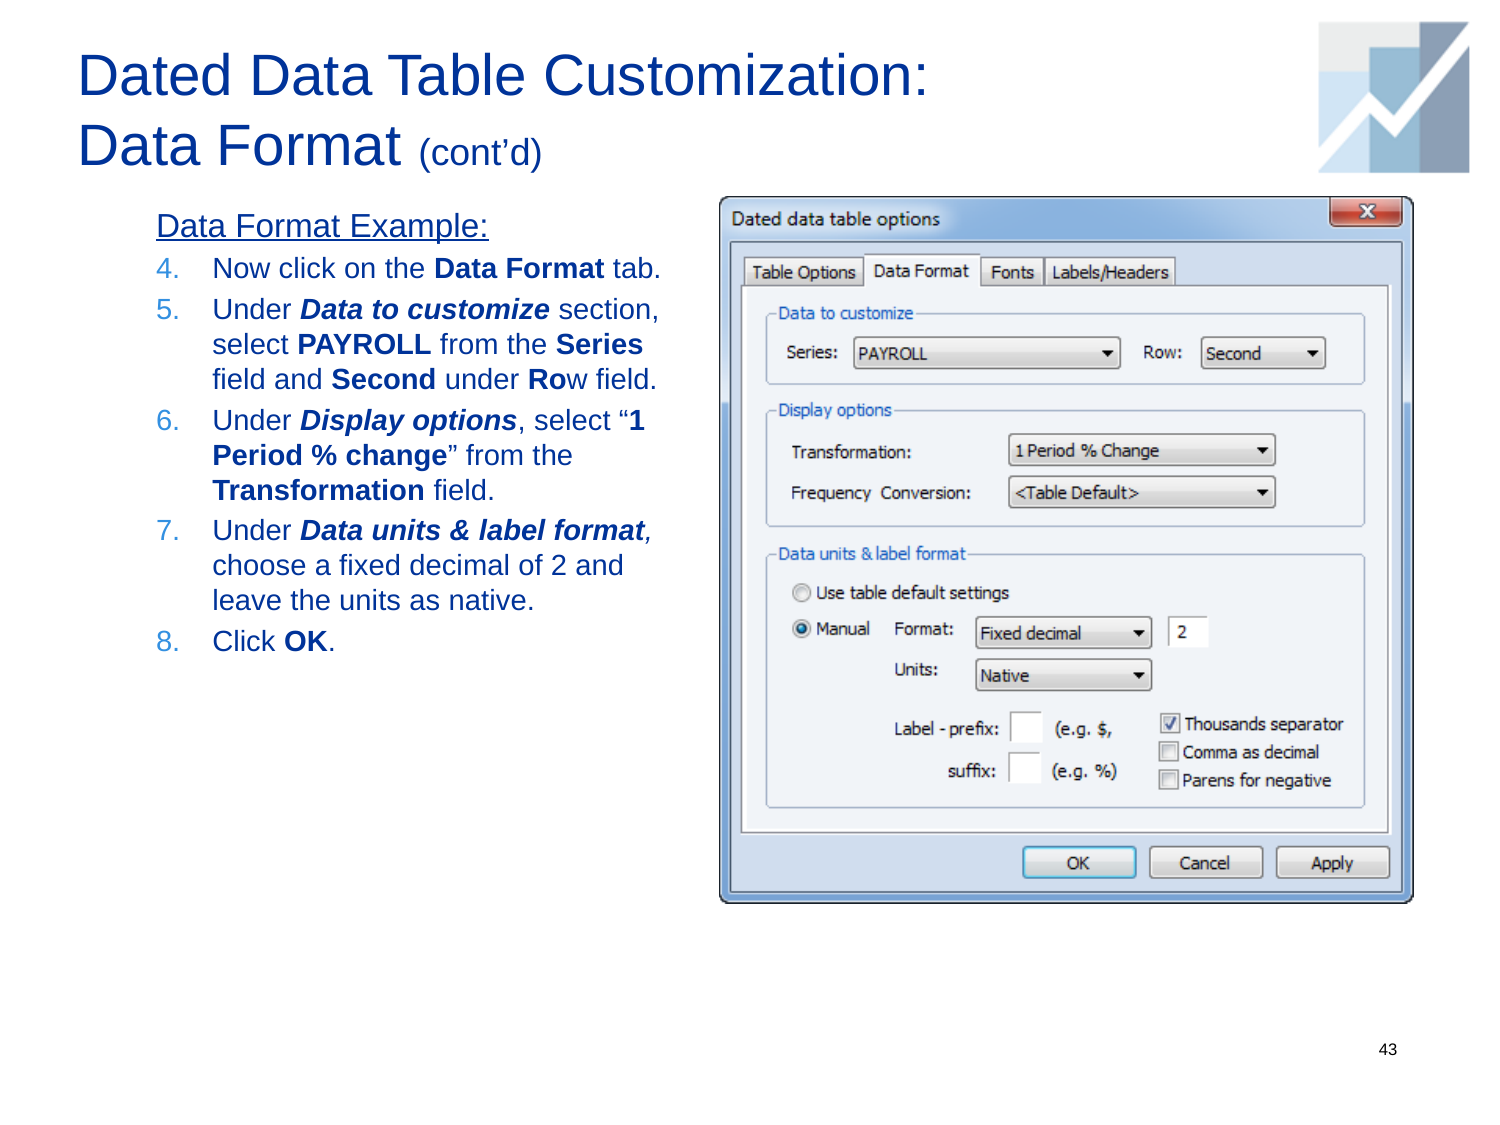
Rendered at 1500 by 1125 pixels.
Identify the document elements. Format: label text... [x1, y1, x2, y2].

picture [719, 195, 1414, 905]
text_box Data Format Example: Now click on the Data Format tab. Under Data to customize section, select PAYROLL from the Series field and Second under Row field. Under Display options, select “1 Period % change” from the Transformation field. Under Data units & label format, choose a fixed decimal of 2 and leave the units as native. Click OK. [18, 196, 706, 754]
title Dated Data Table Customization: Data Format (cont’d) [62, 0, 1297, 185]
picture [1300, 11, 1479, 181]
slide_number 43 [1262, 1015, 1413, 1067]
